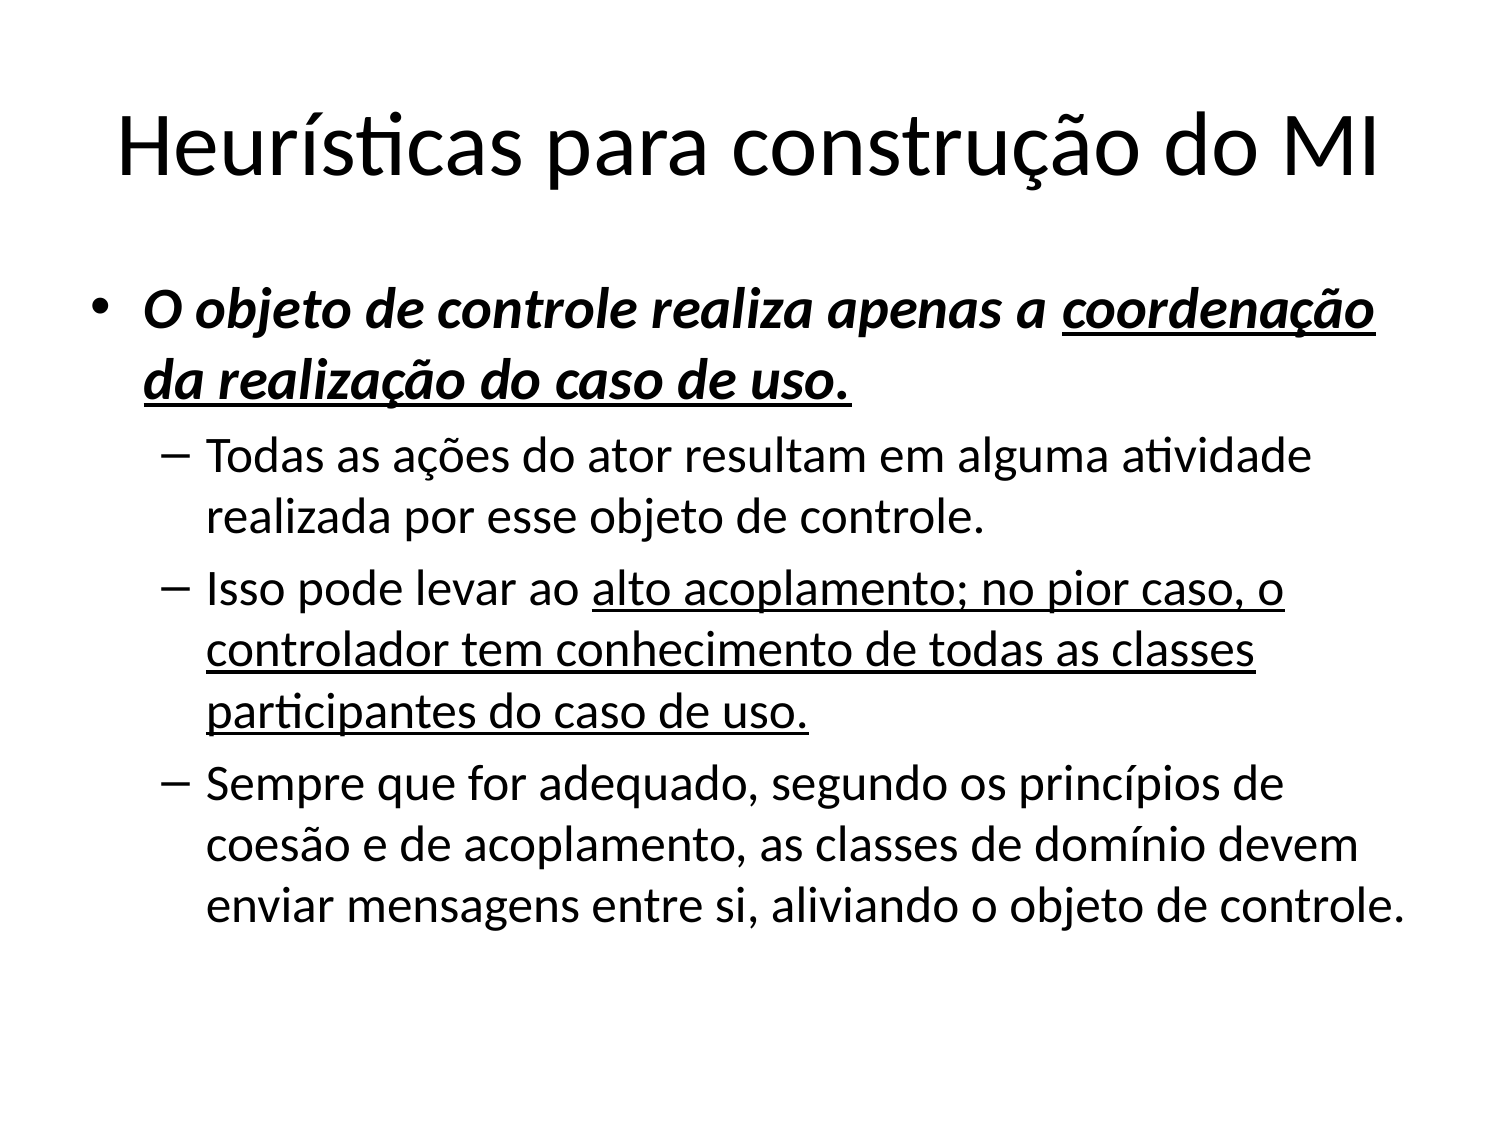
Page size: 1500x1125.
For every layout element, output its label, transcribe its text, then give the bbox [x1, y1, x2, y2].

title Heurísticas para construção do MI [75, 45, 1425, 233]
list O objeto de controle realiza apenas a coordenação da realização do caso de uso. Todas as ações do ator resultam em alguma atividade realizada por esse objeto de controle. Isso pode levar ao alto acoplamento; no pior caso, o controlador tem conhecimento de todas as classes participantes do caso de uso. Sempre que for adequado, segundo os princípios de coesão e de acoplamento, as classes de domínio devem enviar mensagens entre si, aliviando o objeto de controle. [75, 262, 1425, 1005]
